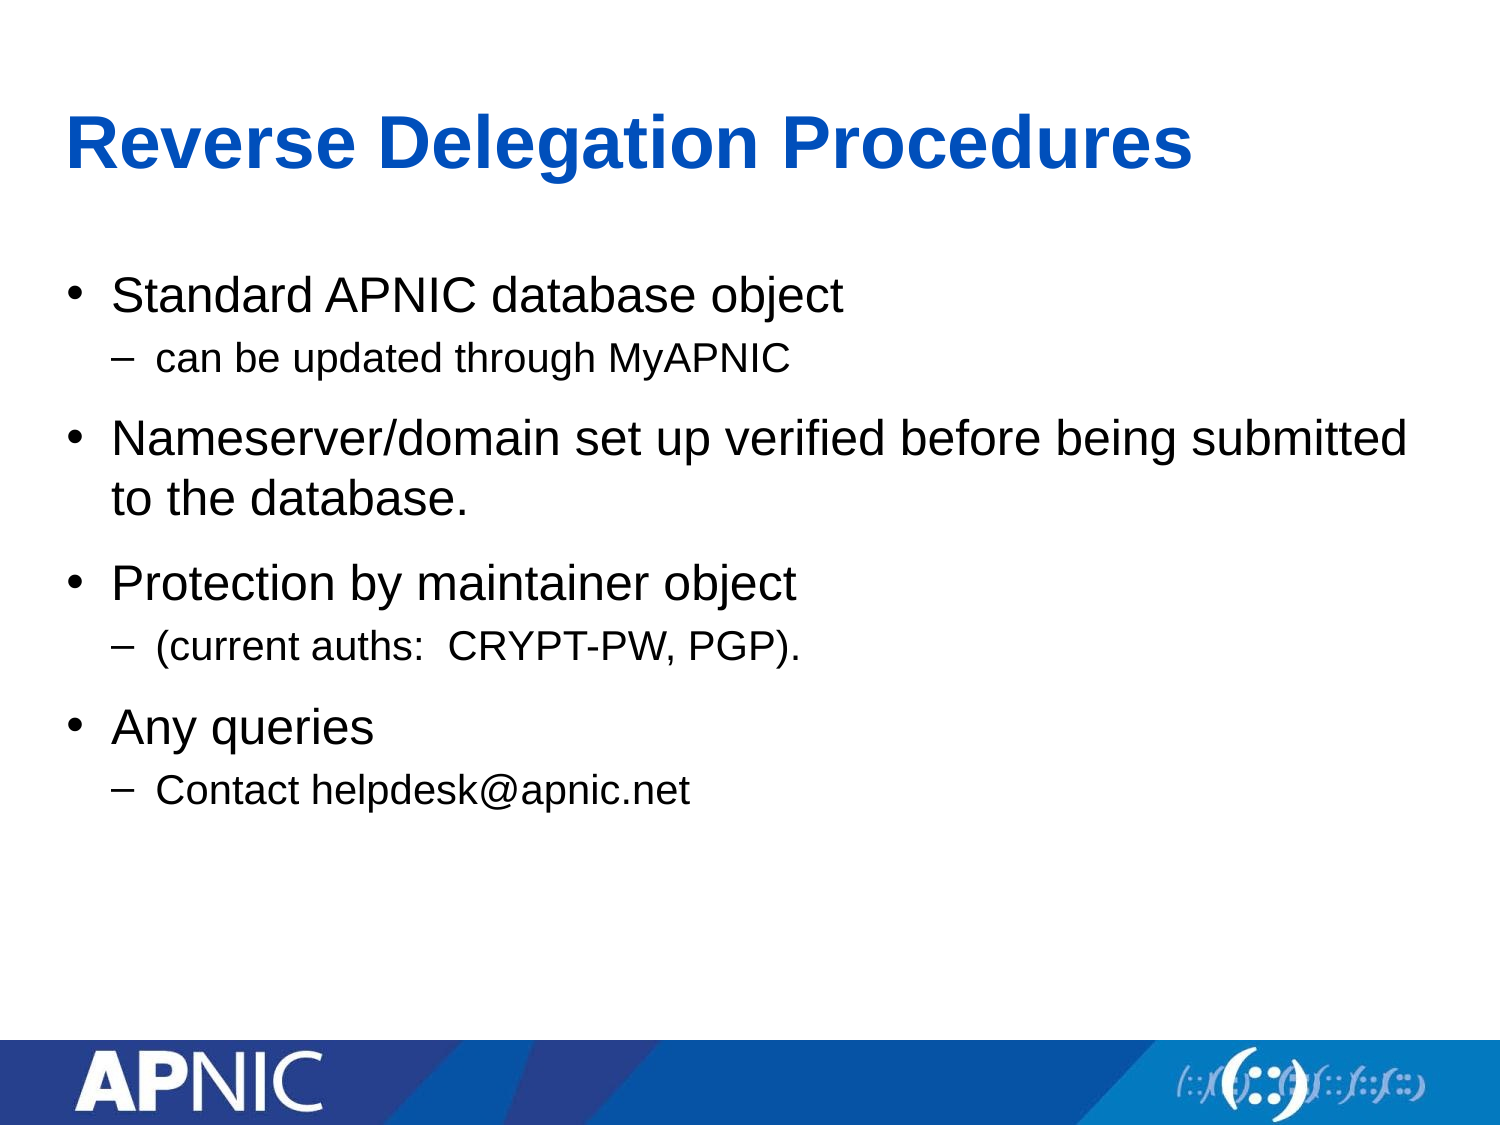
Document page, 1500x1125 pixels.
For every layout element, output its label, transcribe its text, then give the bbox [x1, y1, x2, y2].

title Reverse Delegation Procedures [64, 45, 1436, 233]
list Standard APNIC database object can be updated through MyAPNIC Nameserver/domain set up verified before being submitted to the database. Protection by maintainer object (current auths: CRYPT-PW, PGP). Any queries Contact helpdesk@apnic.net [66, 262, 1437, 1012]
picture [0, 1040, 1500, 1125]
